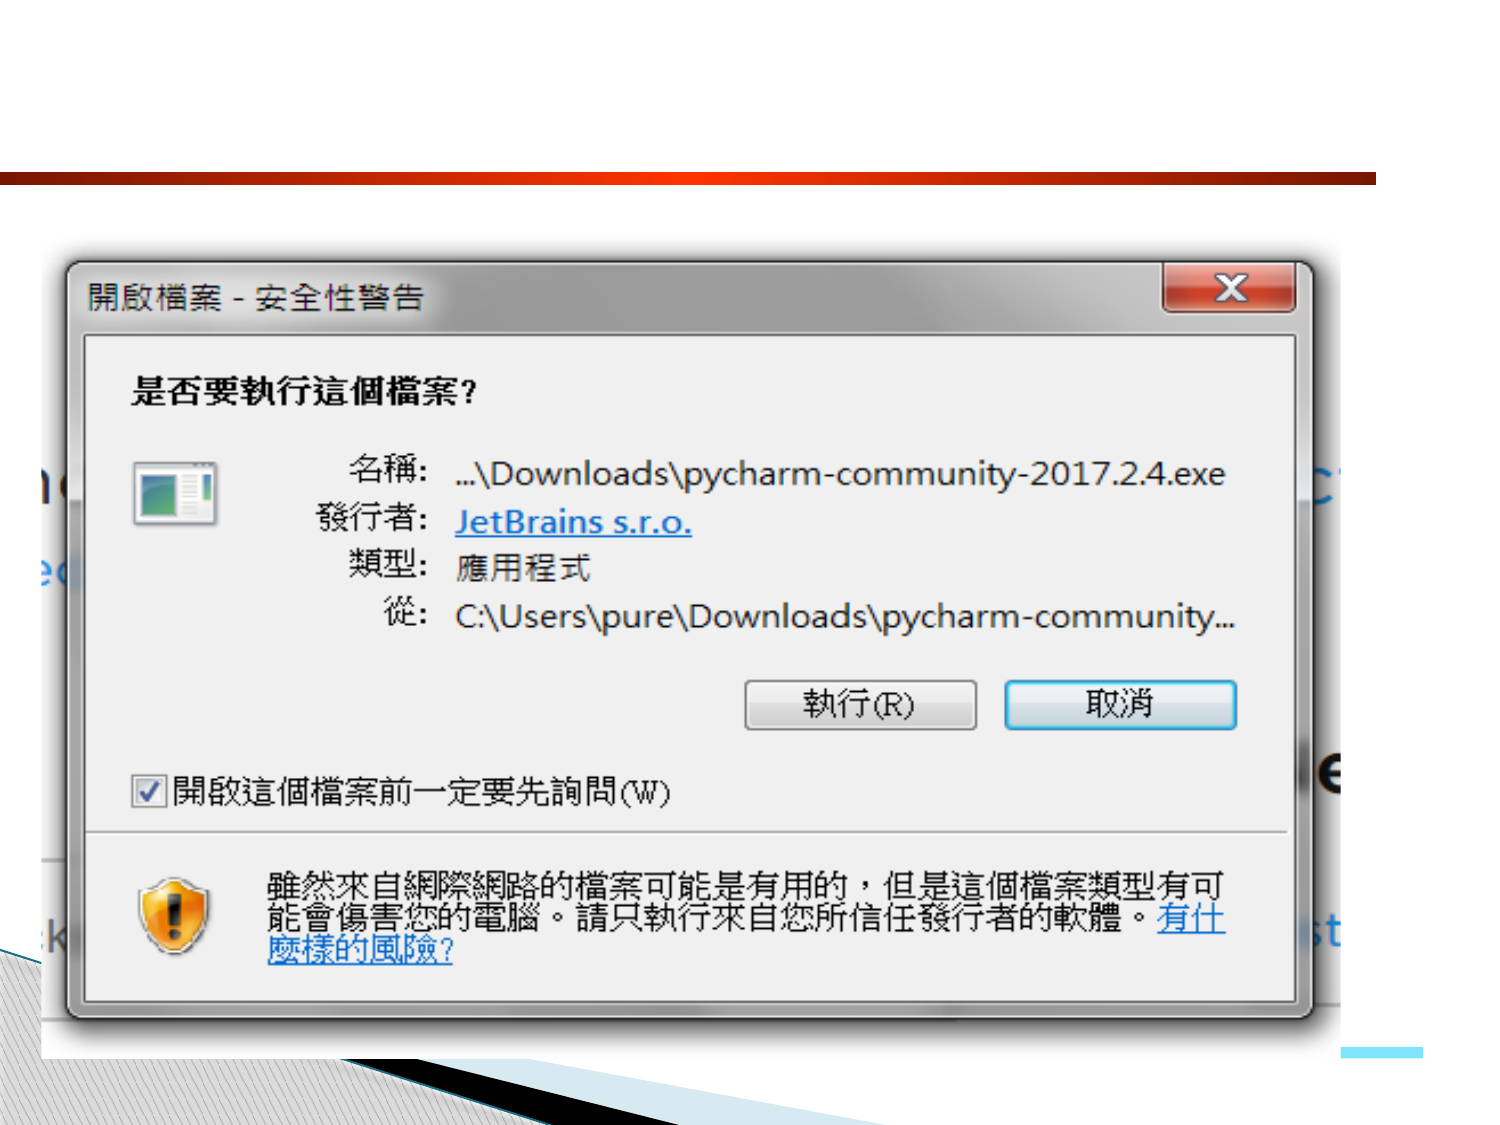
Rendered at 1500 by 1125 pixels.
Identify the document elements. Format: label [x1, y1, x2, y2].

list [40, 231, 1341, 1059]
